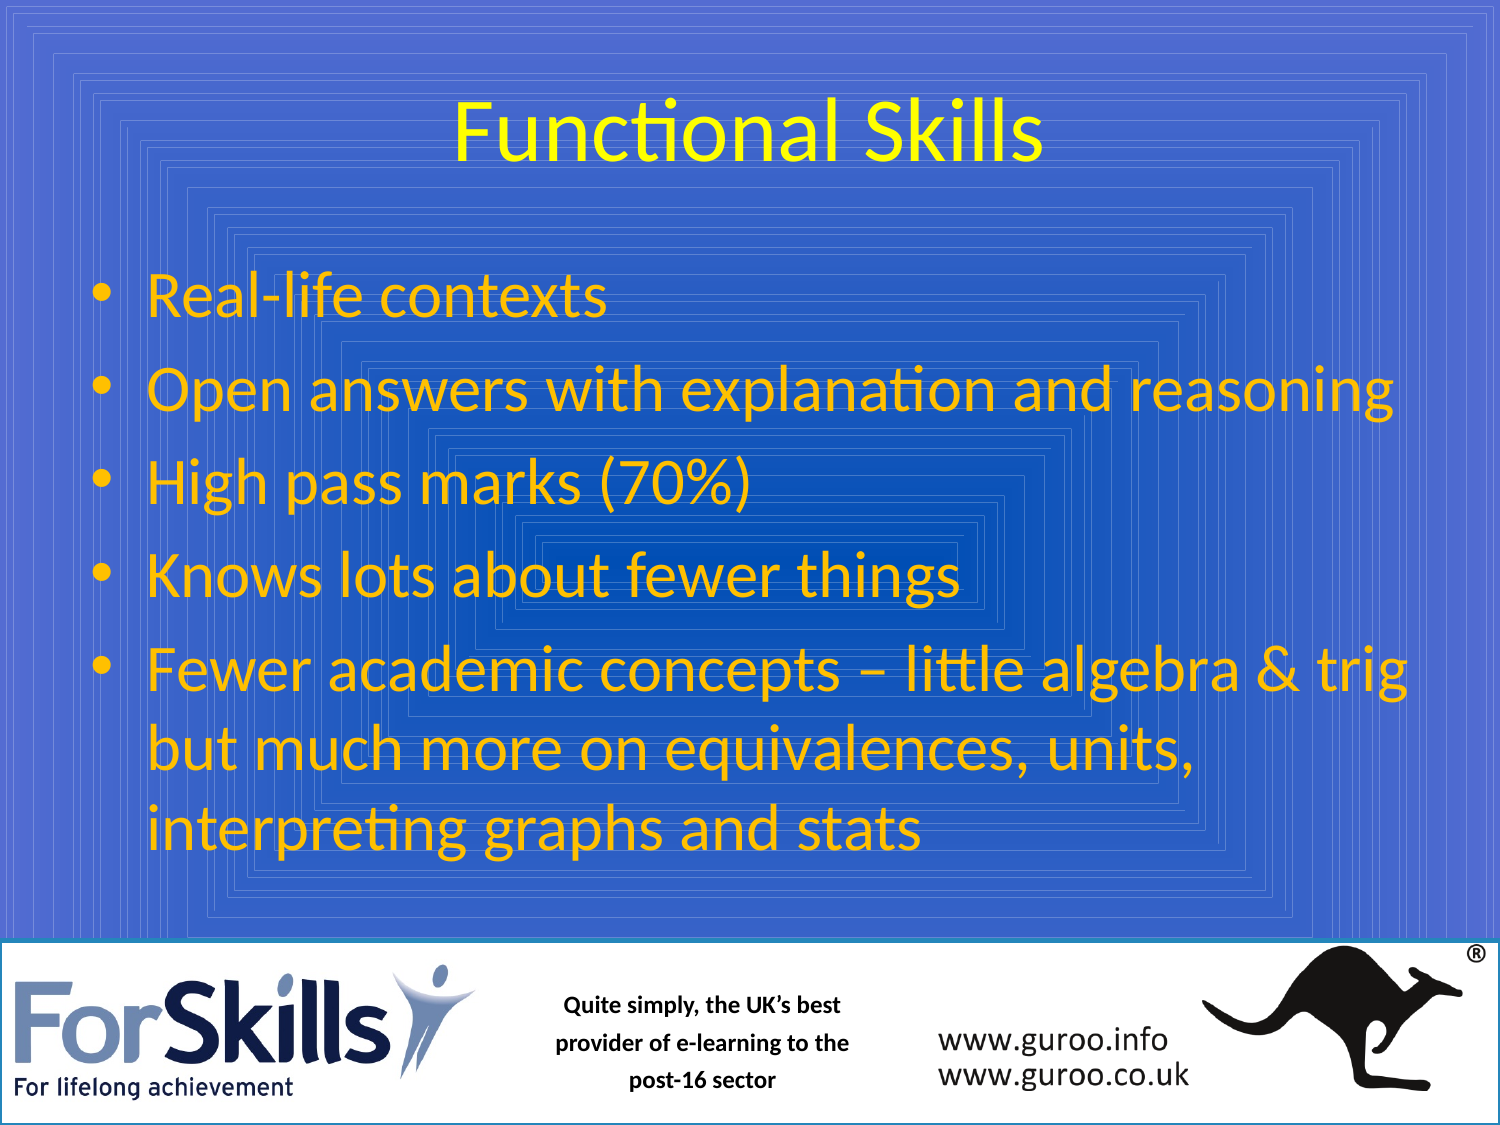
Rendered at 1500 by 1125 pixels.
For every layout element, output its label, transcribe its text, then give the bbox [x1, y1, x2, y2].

picture [10, 959, 479, 1103]
list Real-life contexts Open answers with explanation and reasoning High pass marks (70%) Knows lots about fewer things Fewer academic concepts – little algebra & trig but much more on equivalences, units, interpreting graphs and stats [75, 243, 1425, 917]
title Functional Skills [75, 30, 1425, 219]
picture [938, 943, 1486, 1091]
